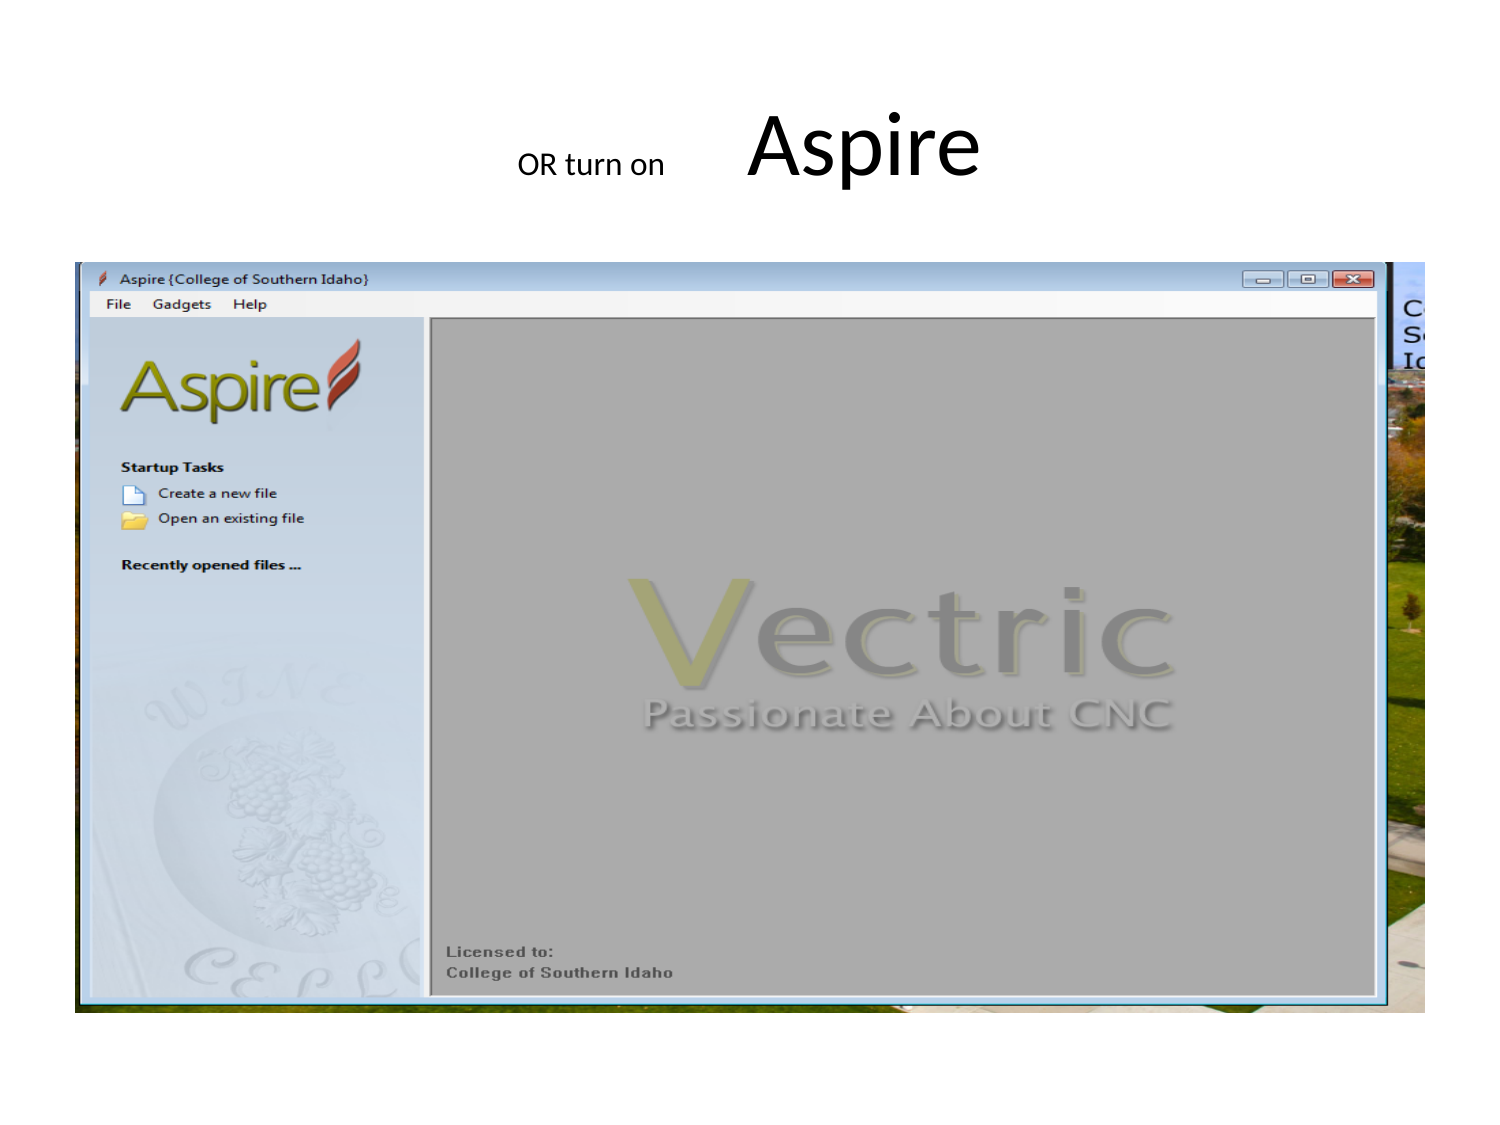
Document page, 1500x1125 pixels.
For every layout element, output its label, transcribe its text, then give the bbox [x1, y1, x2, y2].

picture [74, 262, 1426, 1013]
title OR turn on Aspire [75, 45, 1425, 233]
